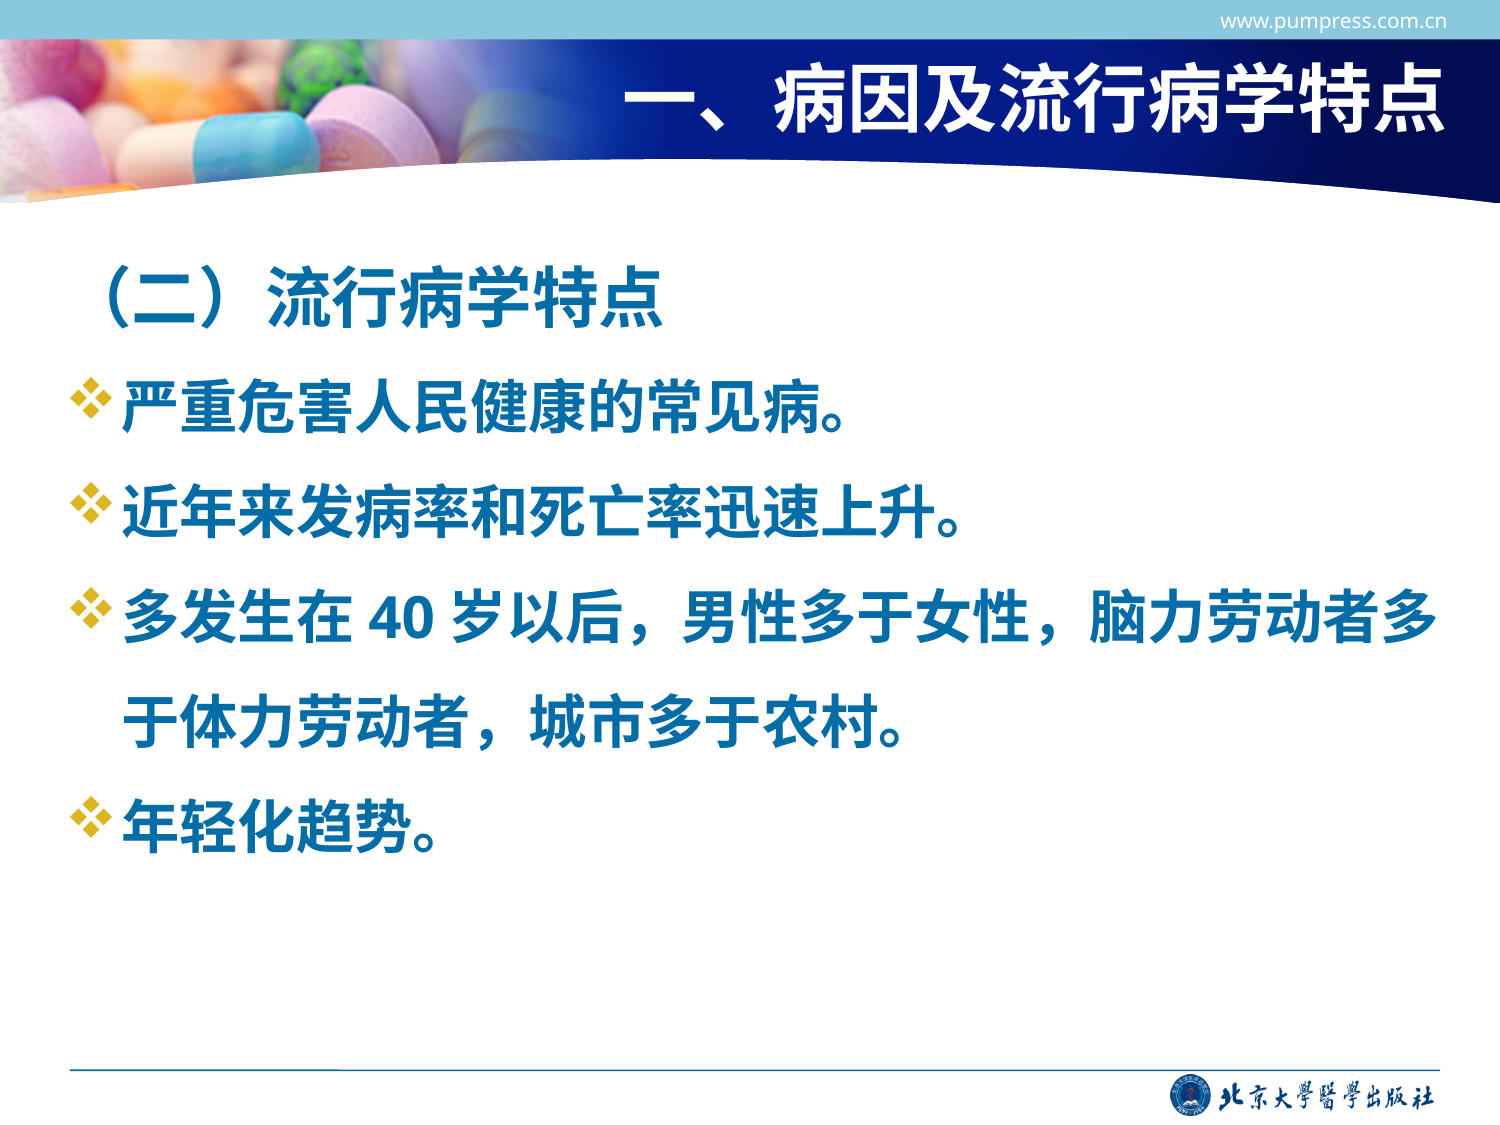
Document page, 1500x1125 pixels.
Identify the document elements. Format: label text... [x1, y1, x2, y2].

slide_number www.pumpress.com.cn [1024, 0, 1463, 38]
title 一、病因及流行病学特点 [137, 49, 1463, 143]
picture [0, 40, 1500, 203]
picture [1170, 1074, 1436, 1118]
list （二）流行病学特点 严重危害人民健康的常见病。 近年来发病率和死亡率迅速上升。 多发生在40岁以后，男性多于女性，脑力劳动者多于体力劳动者，城市多于农村。 年轻化趋势。 [49, 207, 1463, 1026]
